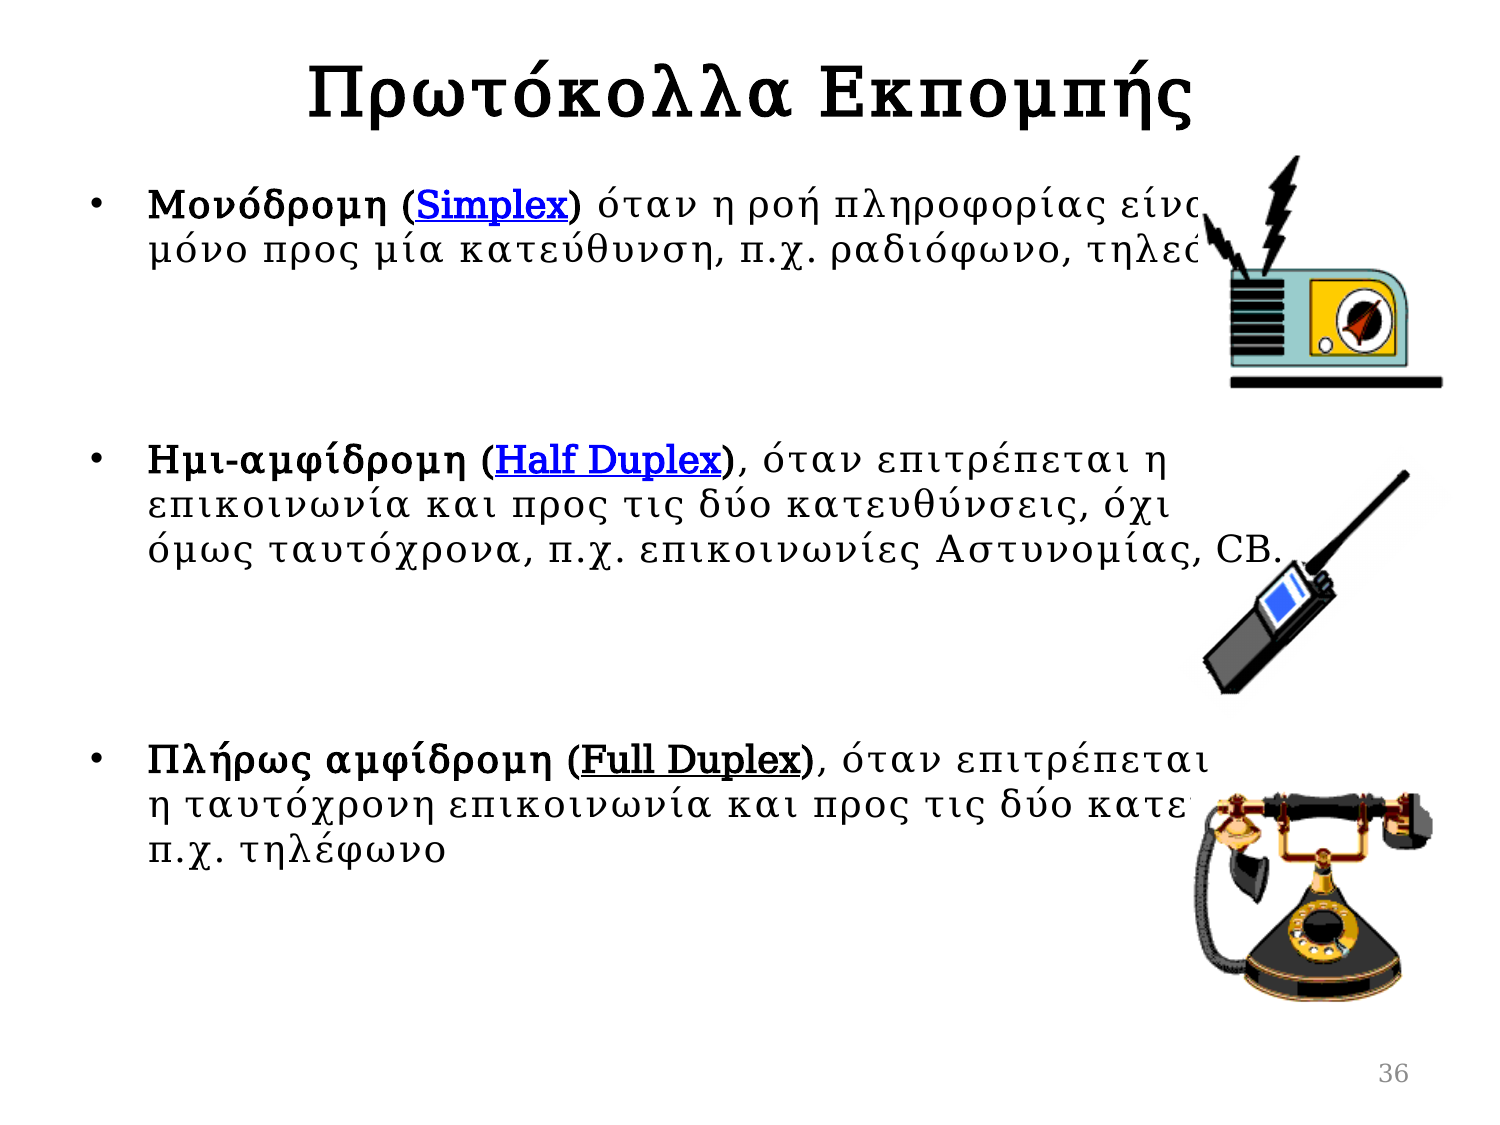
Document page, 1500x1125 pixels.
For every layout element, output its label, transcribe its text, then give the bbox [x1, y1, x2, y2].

title Πρωτόκολλα Εκπομπής [75, 19, 1425, 159]
list Μονόδρομη (Simplex) όταν η ροή πληροφορίας είναι μόνο προς μία κατεύθυνση, π.χ. ραδιόφωνο, τηλεόραση. Ημι-αμφίδρομη (Half Duplex), όταν επιτρέπεται η επικοινωνία και προς τις δύο κατευθύνσεις, όχι όμως ταυτόχρονα, π.χ. επικοινωνίες Αστυνομίας, CB. Πλήρως αμφίδρομη (Full Duplex), όταν επιτρέπεται η ταυτόχρονη επικοινωνία και προς τις δύο κατευθύνσεις, π.χ. τηλέφωνο [75, 172, 1459, 1071]
picture [1191, 774, 1447, 1013]
picture [1180, 425, 1452, 740]
slide_number 36 [1222, 1042, 1425, 1103]
picture [1198, 148, 1448, 393]
